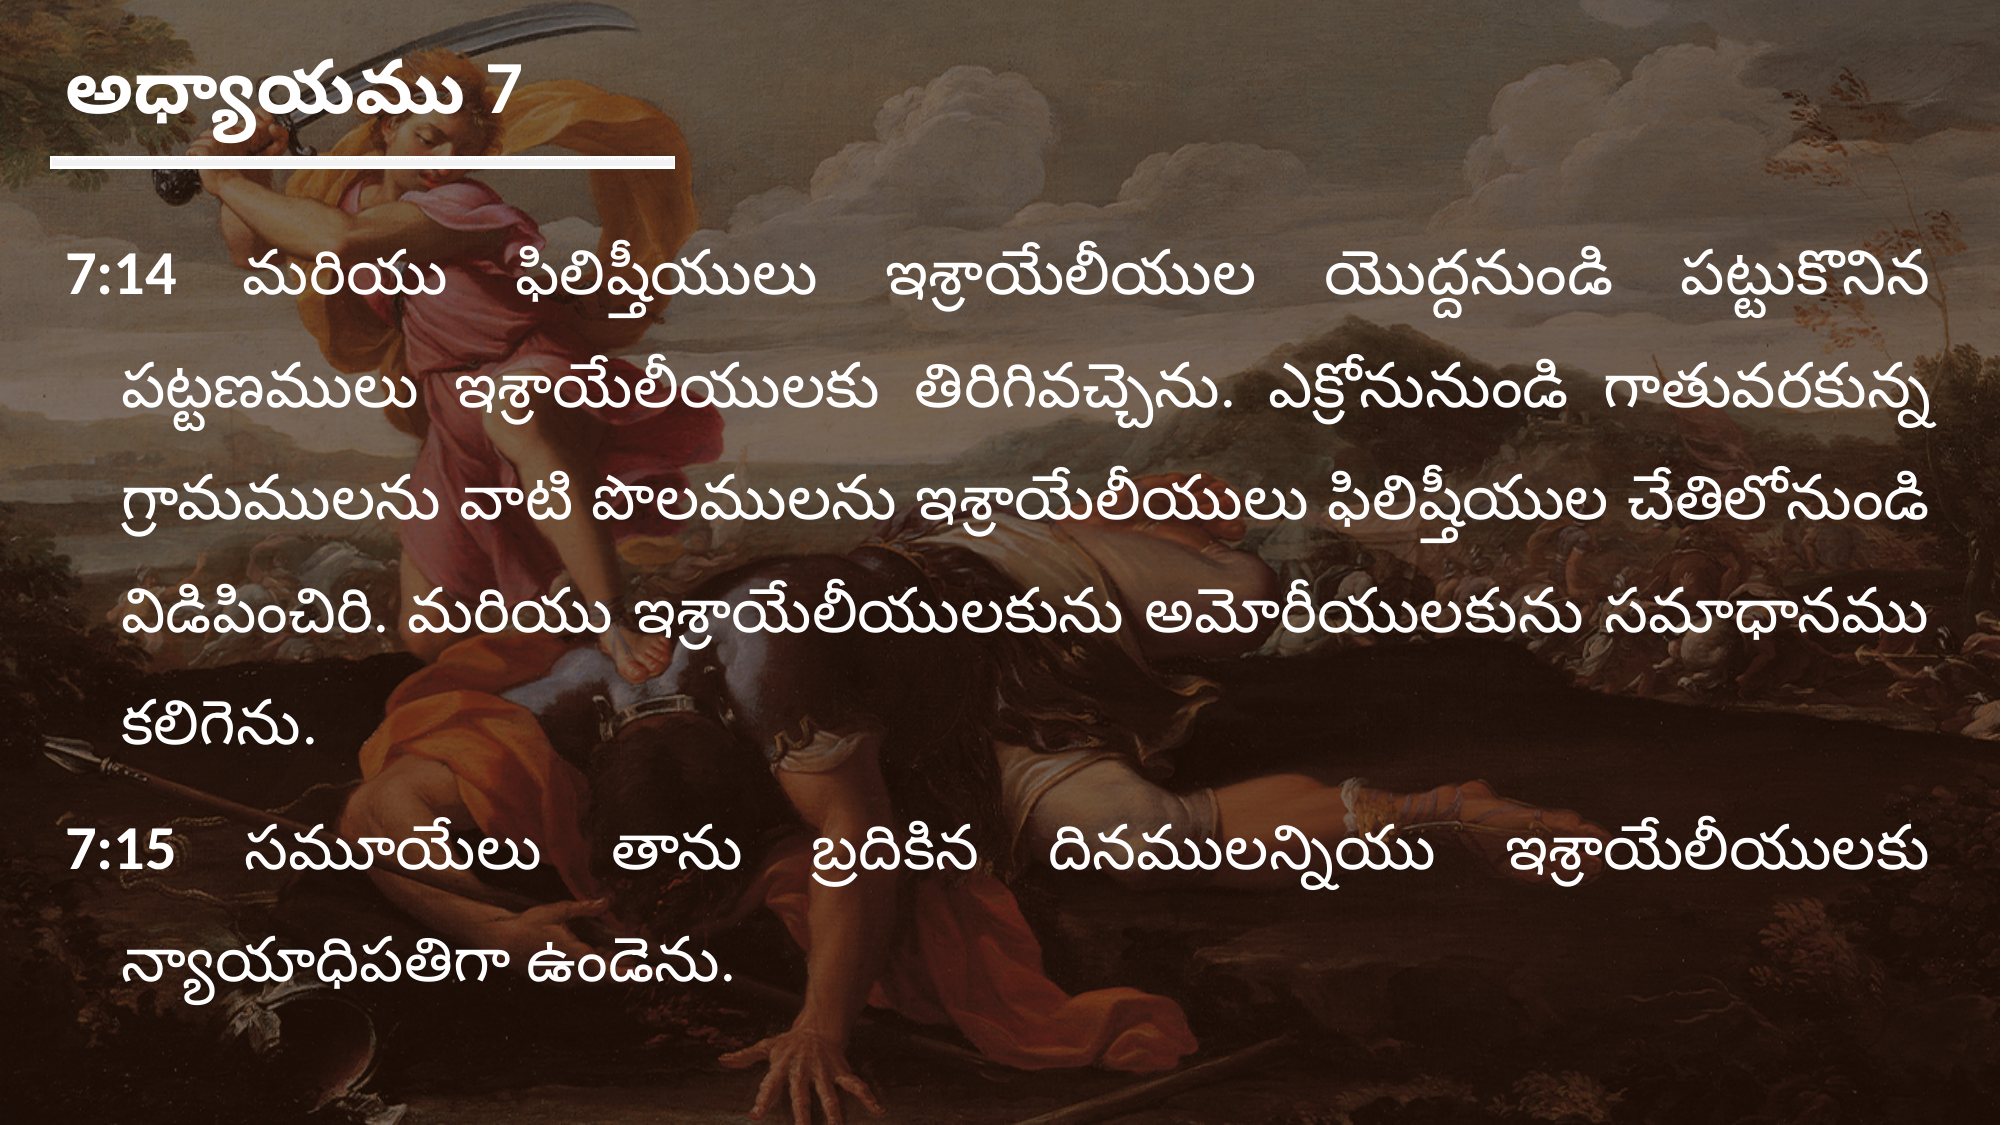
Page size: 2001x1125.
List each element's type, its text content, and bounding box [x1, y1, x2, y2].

picture [0, 0, 2000, 1125]
list 7:14 మరియు ఫిలిష్తీయులు ఇశ్రాయేలీయుల యొద్దనుండి పట్టుకొనిన పట్టణములు ఇశ్రాయేలీయులకు తిరిగివచ్చెను. ఎక్రోనునుండి గాతువరకున్న గ్రామములను వాటి పొలములను ఇశ్రాయేలీయులు ఫిలిష్తీయుల చేతిలోనుండి విడిపించిరి. మరియు ఇశ్రాయేలీయులకును అమోరీయులకును సమాధానము కలిగెను. 7:15 సమూయేలు తాను బ్రదికిన దినములన్నియు ఇశ్రాయేలీయులకు న్యాయాధిపతిగా ఉండెను. [50, 187, 1946, 1063]
title అధ్యాయము 7 [50, 0, 1925, 167]
